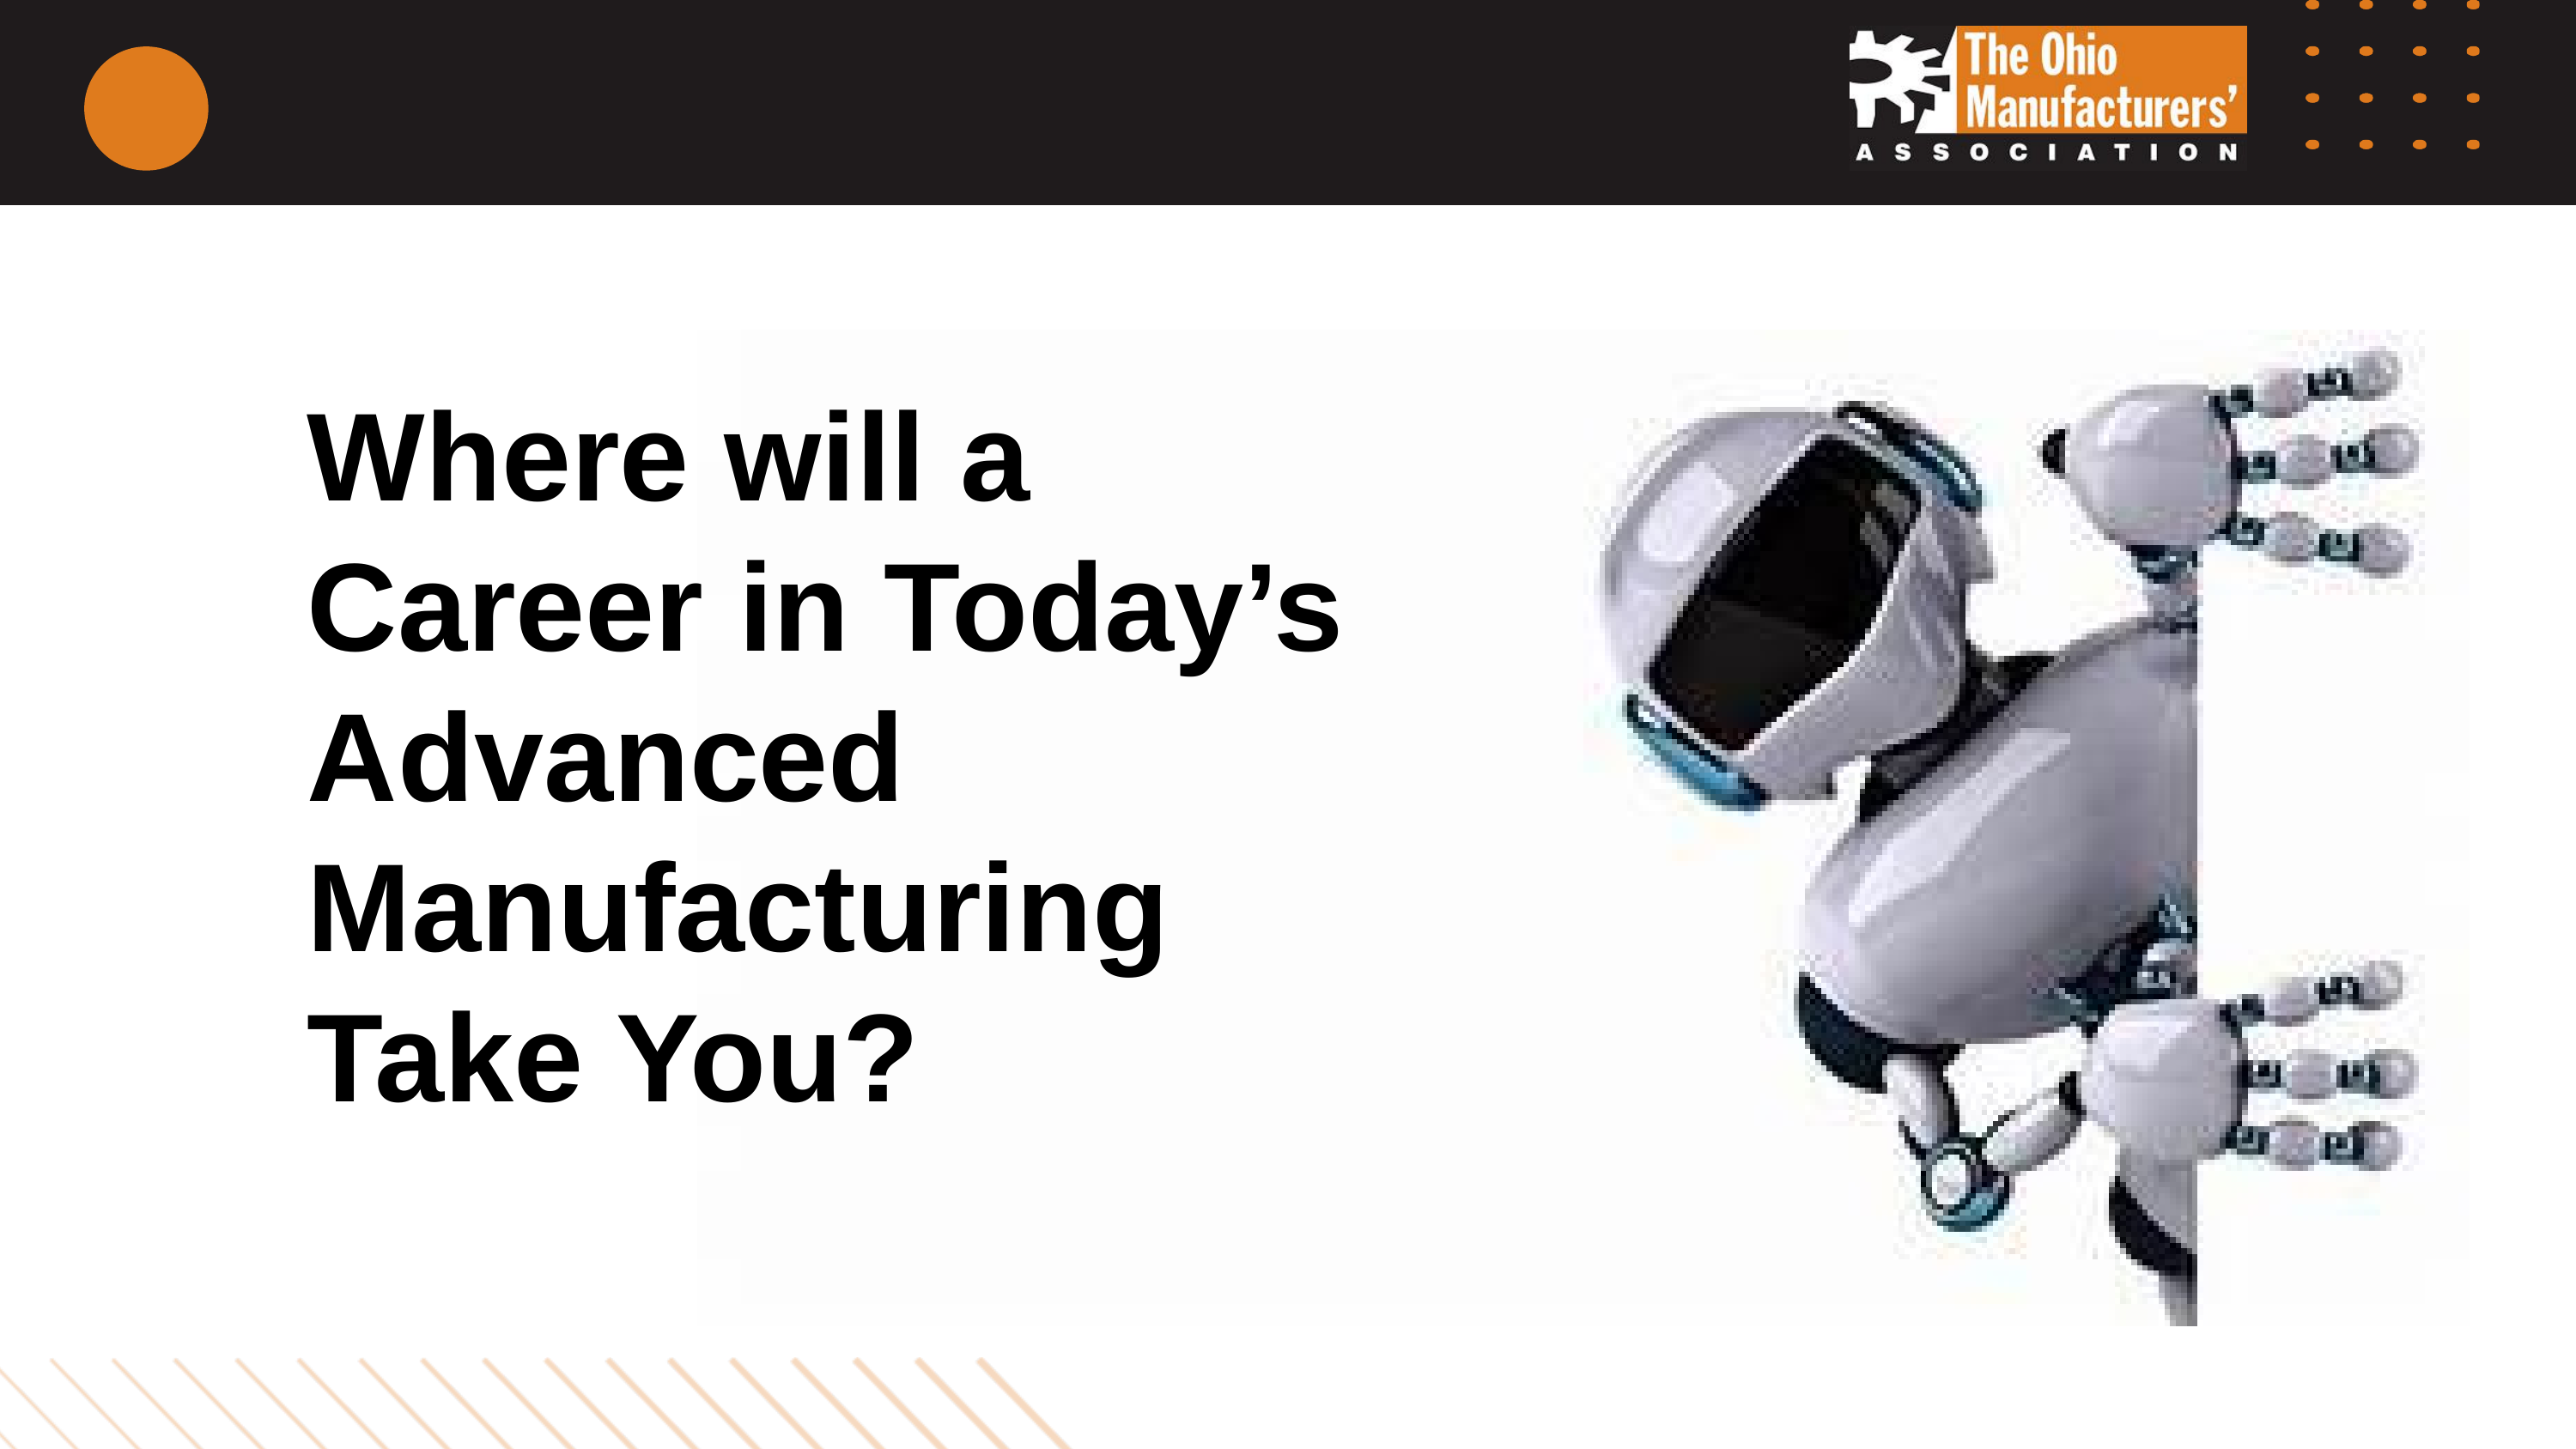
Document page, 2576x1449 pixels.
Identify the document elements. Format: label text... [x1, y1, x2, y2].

picture [697, 329, 2470, 1326]
text_box [0, 0, 2576, 205]
text_box Where will a Career in Today’s Advanced Manufacturing Take You? [307, 375, 693, 1234]
text_box [1850, 26, 2247, 171]
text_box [83, 45, 209, 171]
text_box [2306, 0, 2480, 149]
text_box [0, 1357, 1592, 1449]
